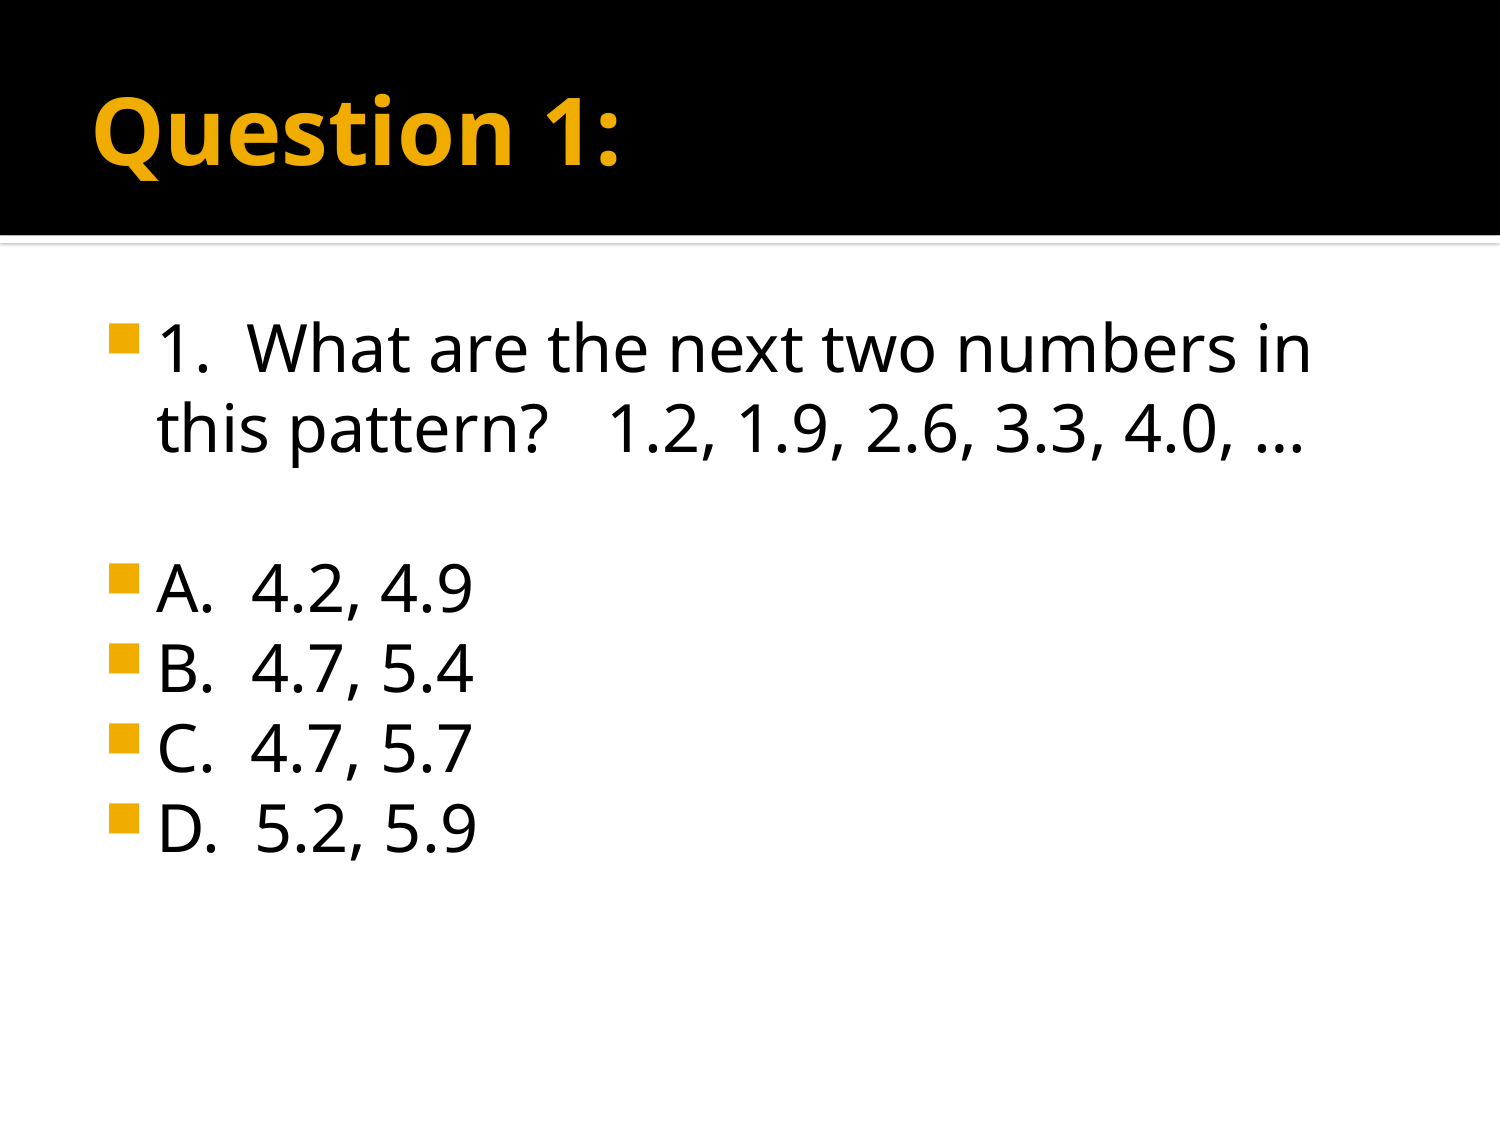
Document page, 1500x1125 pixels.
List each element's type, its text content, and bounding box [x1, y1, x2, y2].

title Question 1: [75, 25, 1425, 231]
list 1. What are the next two numbers in this pattern? 1.2, 1.9, 2.6, 3.3, 4.0, … A. 4.2, 4.9 B. 4.7, 5.4 C. 4.7, 5.7 D. 5.2, 5.9 [75, 291, 1425, 1050]
